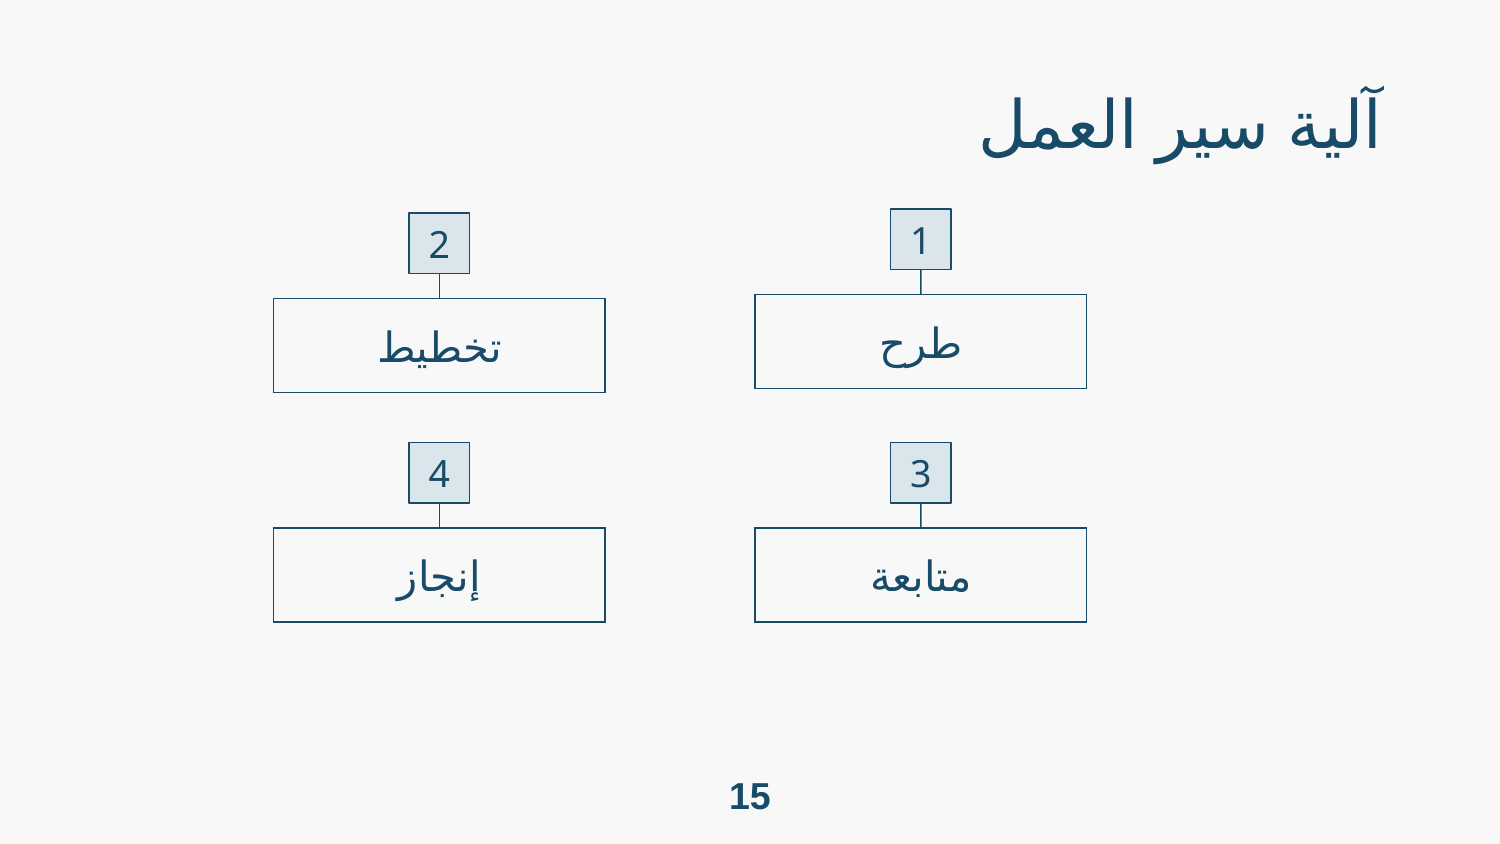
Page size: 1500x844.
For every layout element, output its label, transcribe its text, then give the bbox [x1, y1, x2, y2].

text_box تخطيط [273, 298, 606, 393]
text_box 1 [890, 208, 952, 270]
text_box 15 [698, 758, 801, 831]
text_box إنجاز [273, 527, 606, 622]
text_box 3 [890, 442, 952, 503]
text_box 4 [409, 442, 470, 503]
text_box متابعة [755, 527, 1087, 622]
text_box آلية سير العمل [134, 67, 1398, 153]
text_box طرح [755, 294, 1087, 389]
text_box 2 [409, 212, 470, 274]
